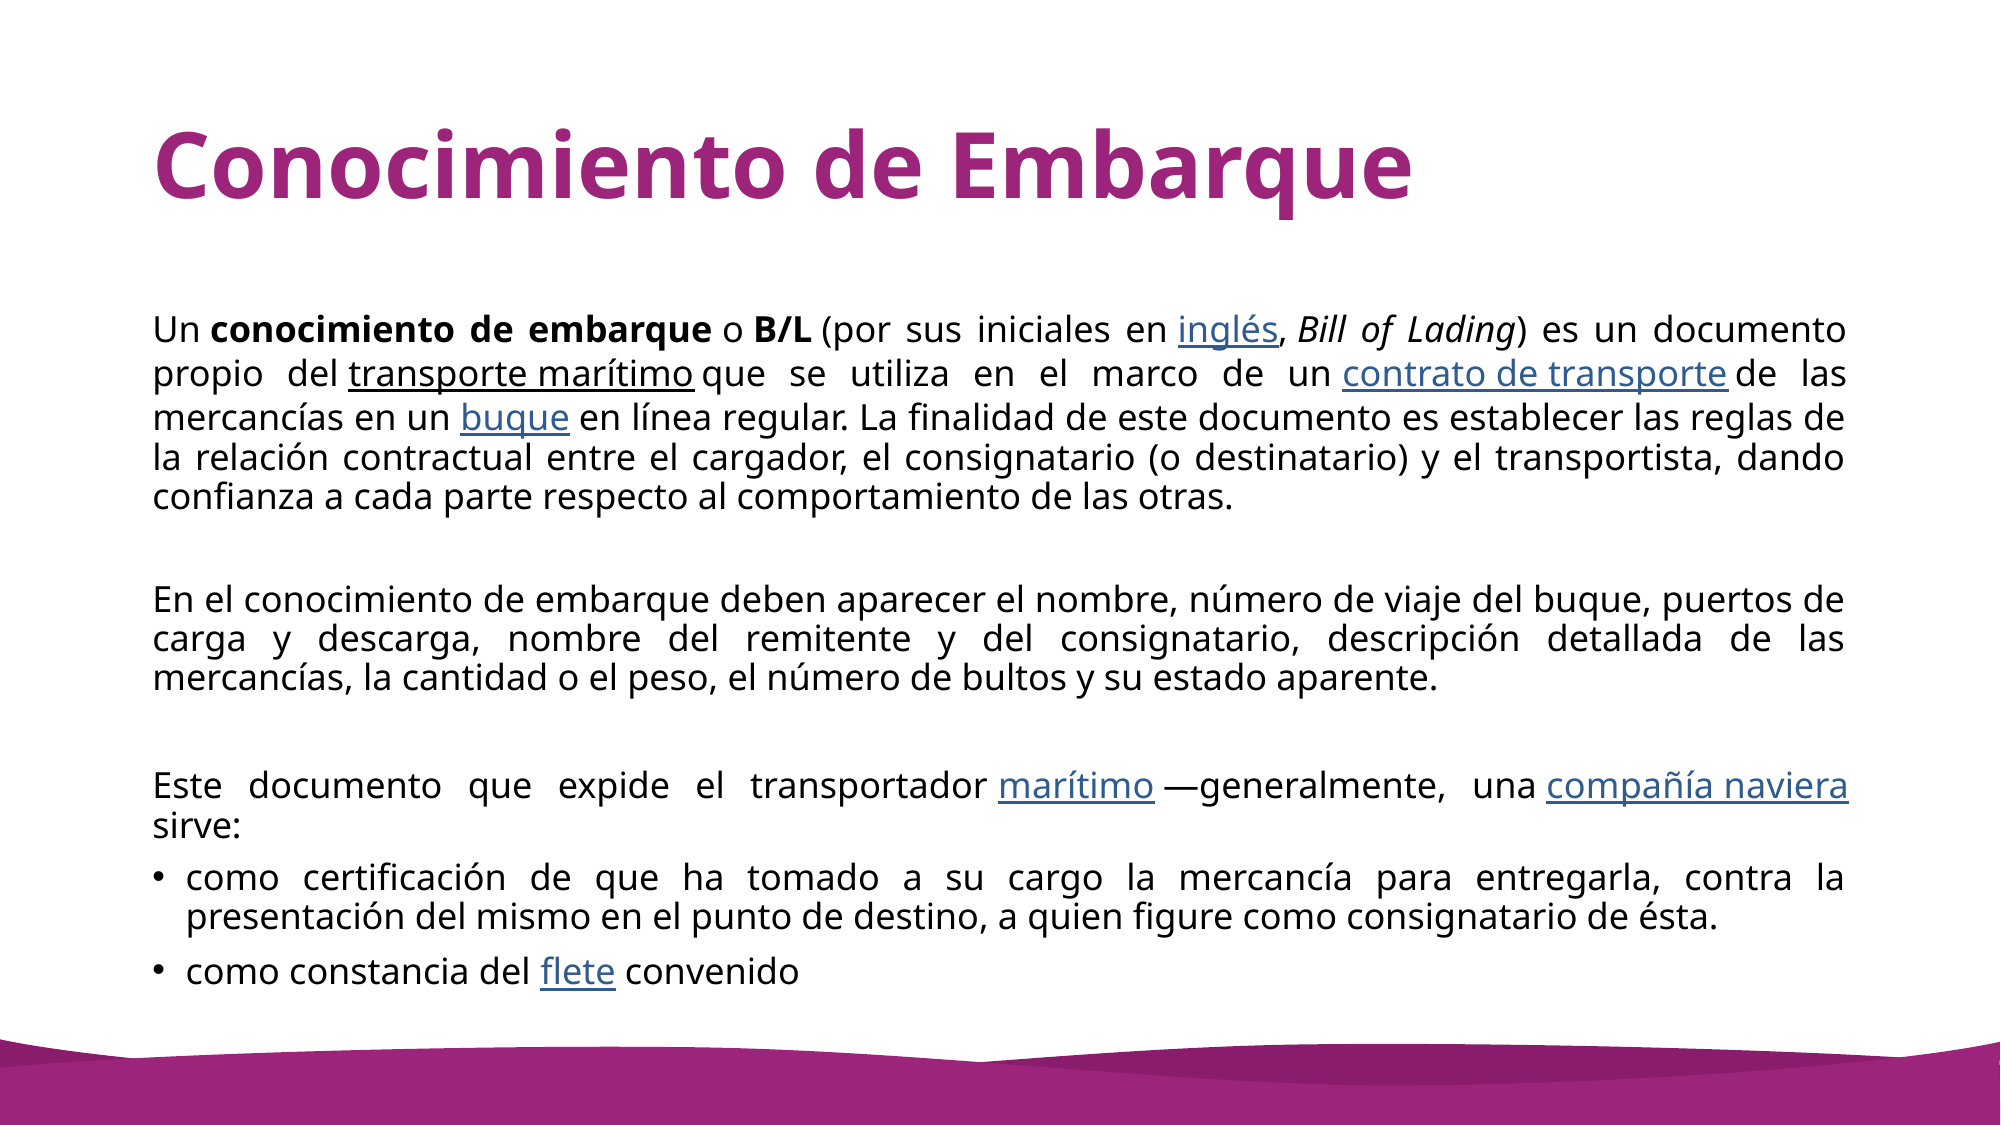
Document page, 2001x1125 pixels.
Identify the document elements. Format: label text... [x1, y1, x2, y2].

list Un conocimiento de embarque o B/L (por sus iniciales en inglés, Bill of Lading) es un documento propio del transporte marítimo que se utiliza en el marco de un contrato de transporte de las mercancías en un buque en línea regular. La finalidad de este documento es establecer las reglas de la relación contractual entre el cargador, el consignatario (o destinatario) y el transportista, dando confianza a cada parte respecto al comportamiento de las otras. En el conocimiento de embarque deben aparecer el nombre, número de viaje del buque, puertos de carga y descarga, nombre del remitente y del consignatario, descripción detallada de las mercancías, la cantidad o el peso, el número de bultos y su estado aparente. Este documento que expide el transportador marítimo —generalmente, una compañía naviera sirve: como certificación de que ha tomado a su cargo la mercancía para entregarla, contra la presentación del mismo en el punto de destino, a quien figure como consignatario de ésta. como constancia del flete convenido [137, 299, 1863, 1014]
title Conocimiento de Embarque [137, 59, 1863, 278]
